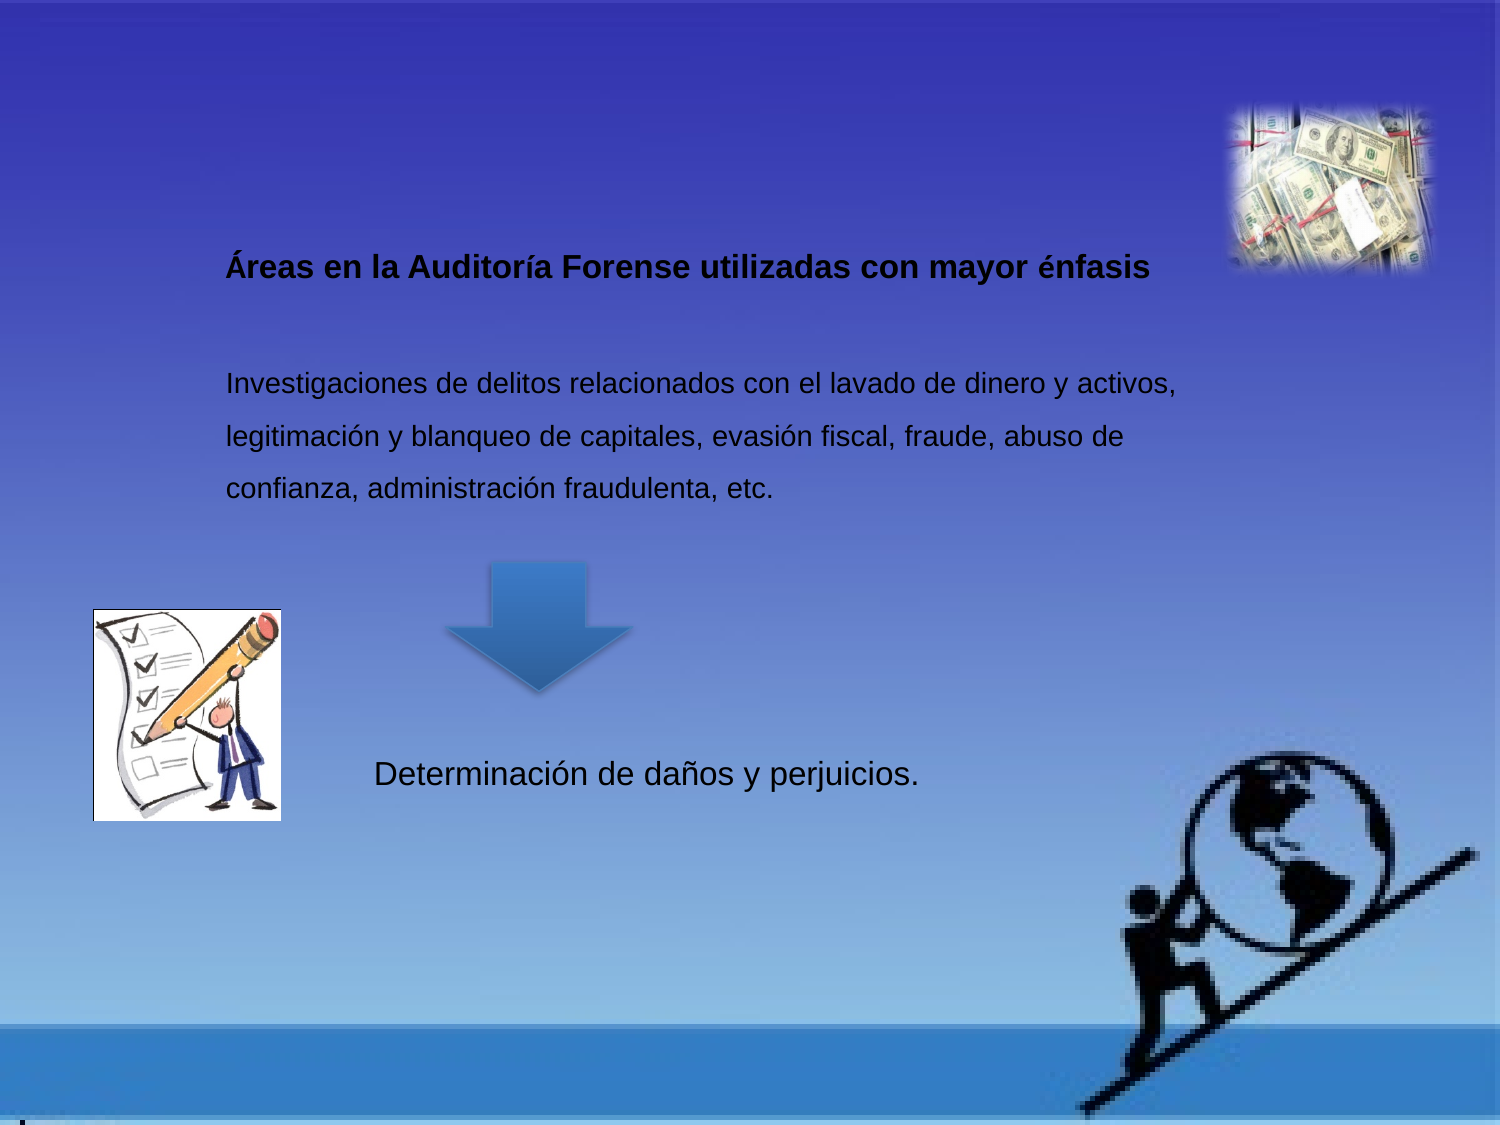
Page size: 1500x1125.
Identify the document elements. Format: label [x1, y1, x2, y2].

picture [93, 609, 281, 821]
list [0, 0, 1500, 1125]
picture [1218, 96, 1442, 282]
